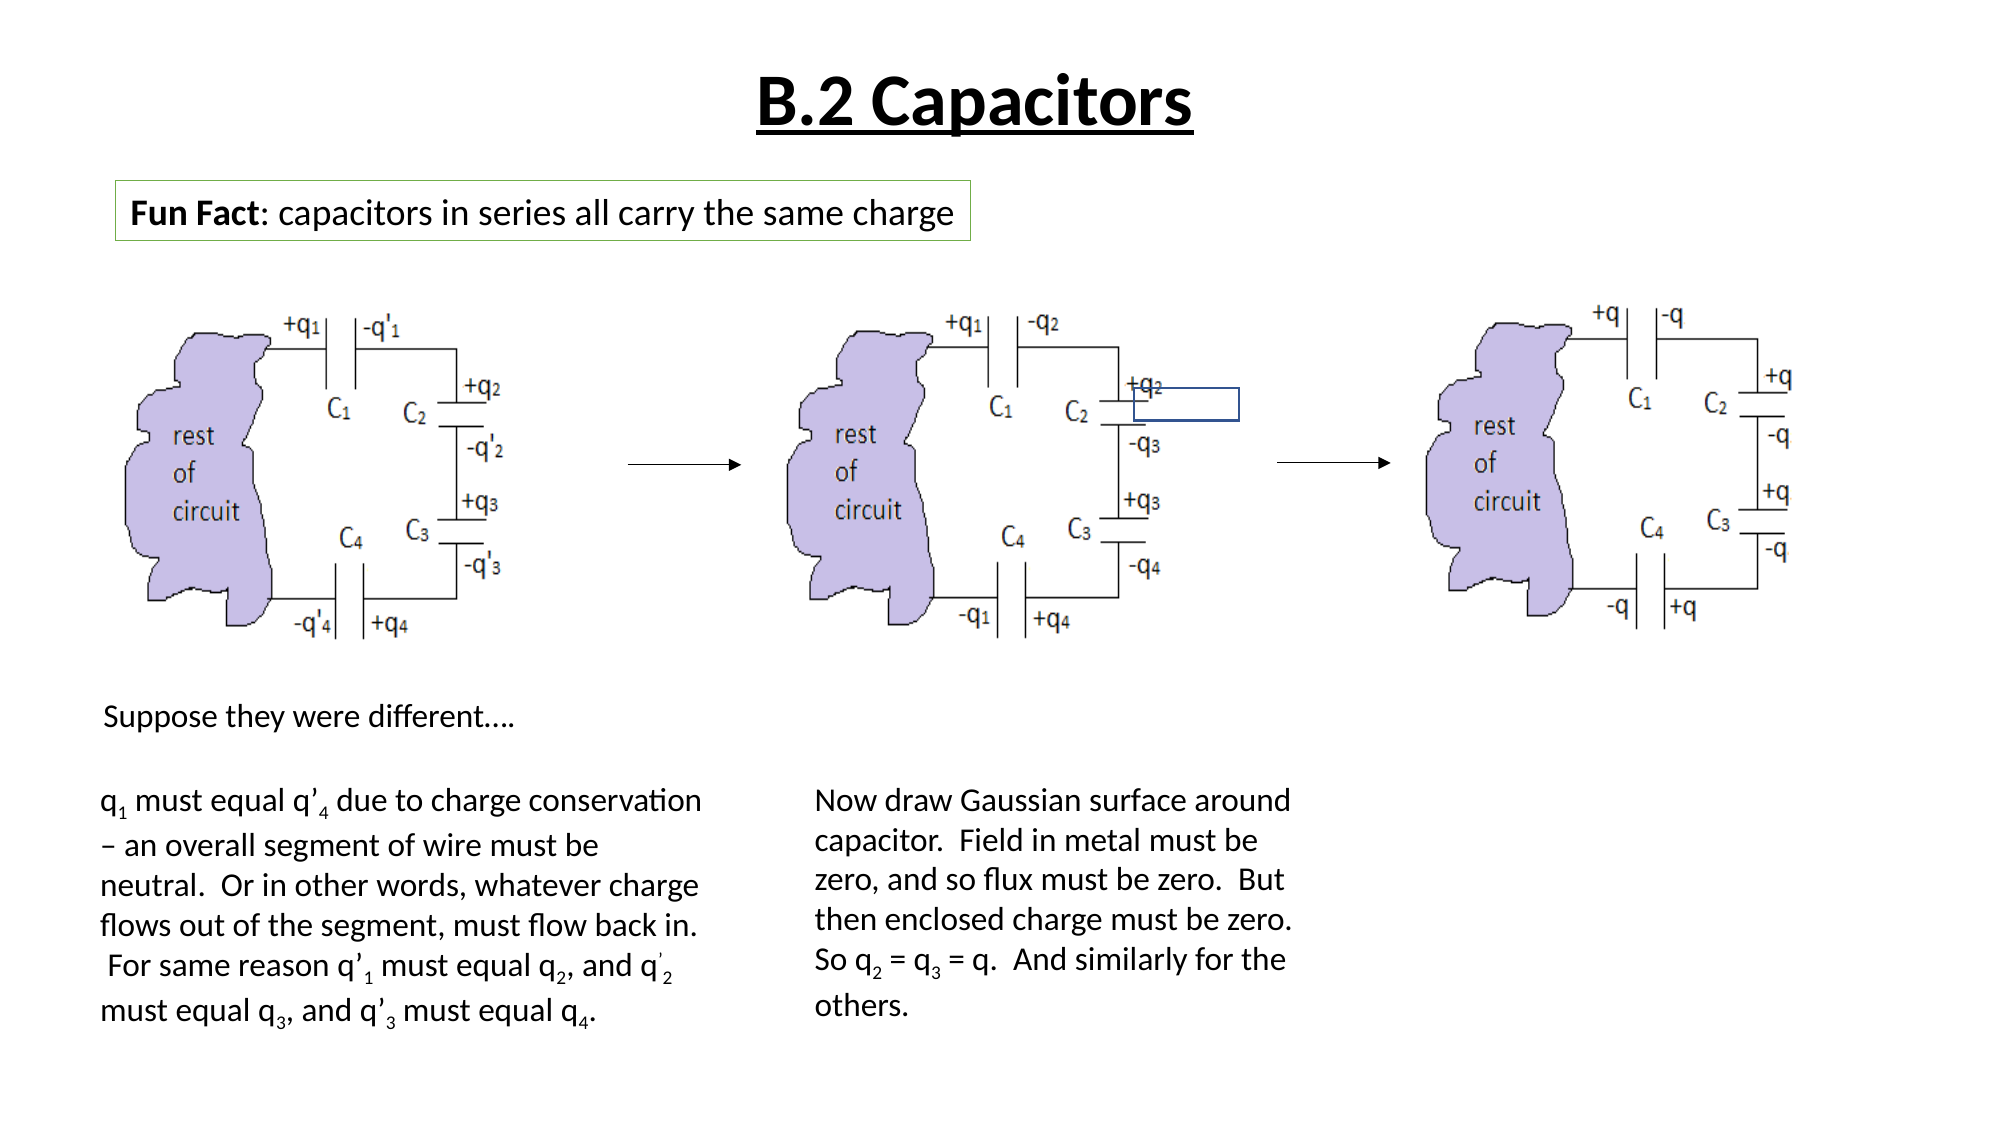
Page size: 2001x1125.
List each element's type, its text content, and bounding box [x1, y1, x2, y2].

text_box Suppose they were different…. [88, 687, 532, 742]
text_box q1 must equal q’4 due to charge conservation – an overall segment of wire must be neutral. Or in other words, whatever charge flows out of the segment, must flow back in. For same reason q’1 must equal q2, and q’2 must equal q3, and q’3 must equal q4. [85, 770, 721, 1042]
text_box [109, 290, 597, 660]
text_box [771, 288, 1259, 659]
text_box Now draw Gaussian surface around capacitor. Field in metal must be zero, and so flux must be zero. But then enclosed charge must be zero. So q2 = q3 = q. And similarly for the others. [799, 770, 1337, 1031]
text_box Fun Fact: capacitors in series all carry the same charge [115, 180, 971, 241]
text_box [1410, 280, 1898, 650]
text_box B.2 Capacitors [741, 53, 1213, 152]
